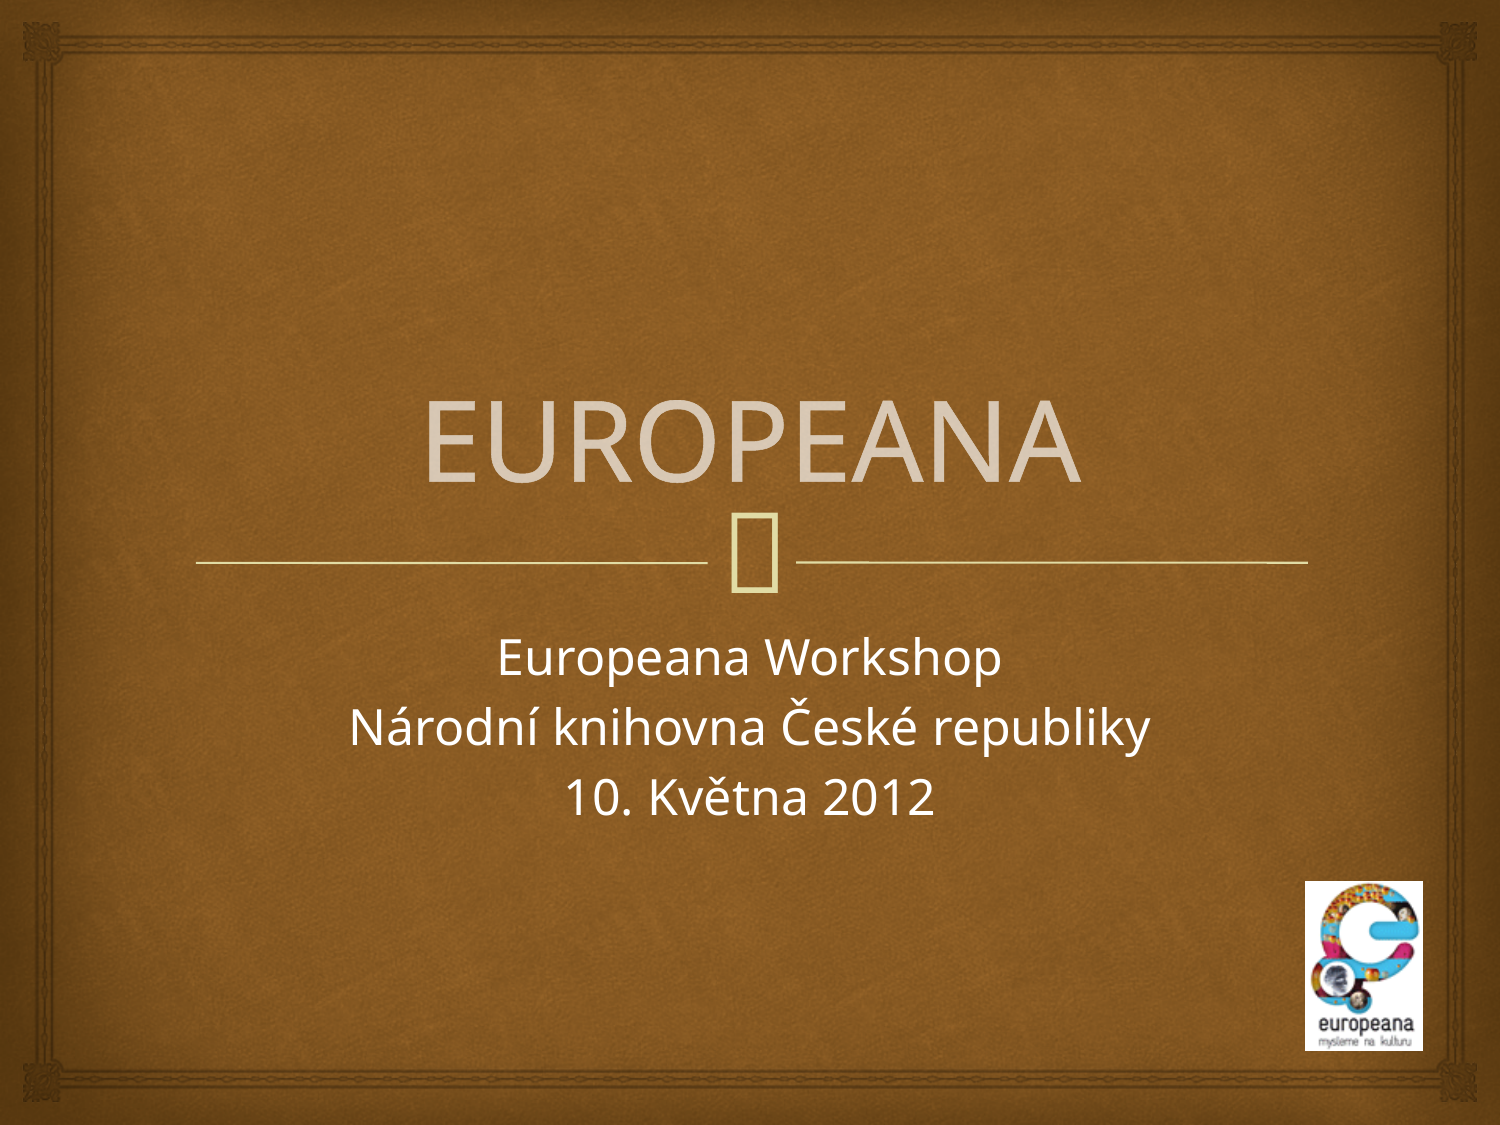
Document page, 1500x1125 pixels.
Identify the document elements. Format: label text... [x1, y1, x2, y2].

title EUROPEANA [194, 227, 1306, 512]
subtitle Europeana Workshop Národní knihovna České republiky 10. Května 2012 [225, 618, 1275, 906]
picture [0, 0, 1500, 1125]
